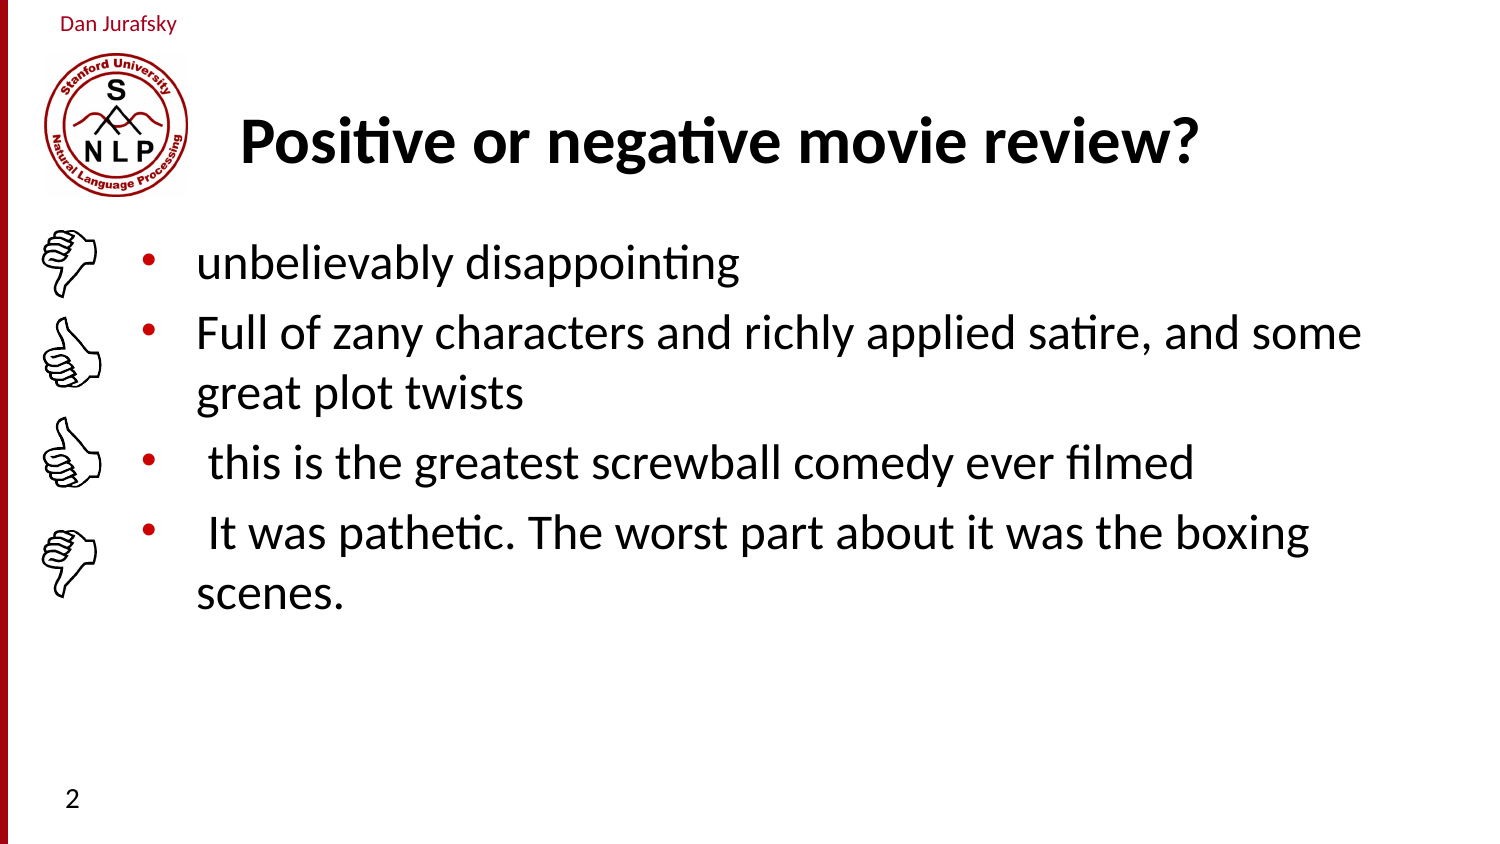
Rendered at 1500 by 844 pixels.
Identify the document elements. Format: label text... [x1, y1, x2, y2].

slide_number 2 [49, 771, 376, 829]
picture [24, 409, 123, 498]
picture [24, 309, 123, 398]
list unbelievably disappointing Full of zany characters and richly applied satire, and some great plot twists this is the greatest screwball comedy ever filmed It was pathetic. The worst part about it was the boxing scenes. [125, 221, 1425, 769]
picture [24, 221, 117, 305]
picture [44, 53, 188, 197]
title Positive or negative movie review? [225, 62, 1450, 185]
picture [24, 521, 117, 605]
